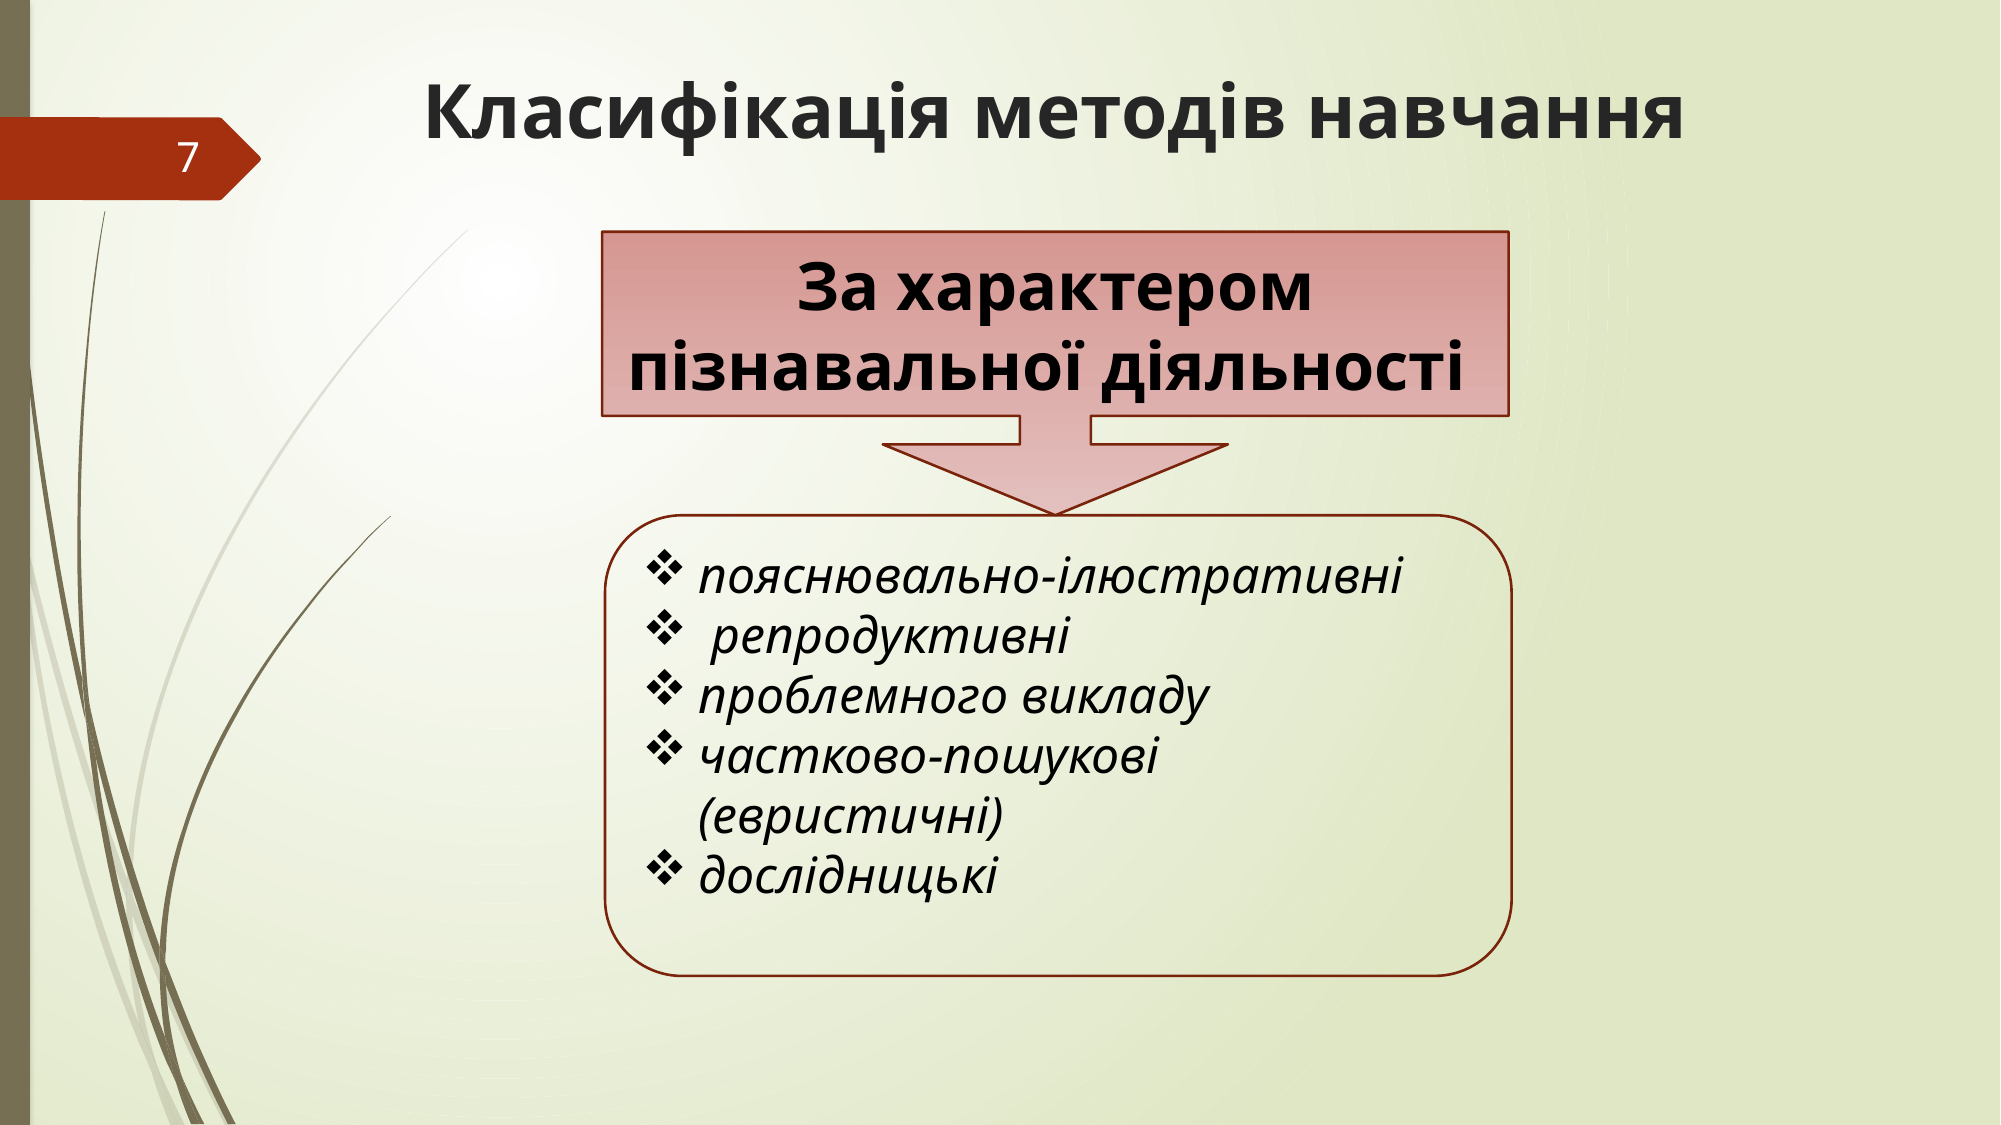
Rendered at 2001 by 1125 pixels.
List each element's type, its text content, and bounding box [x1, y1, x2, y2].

text_box За характером пізнавальної діяльності [600, 230, 1510, 517]
slide_number 7 [87, 129, 216, 190]
title Класифікація методів навчання [381, 56, 1730, 184]
text_box пояснювально-ілюстративні репродуктивні проблемного викладу частково-пошукові (евристичні) дослідницькі [603, 513, 1513, 978]
